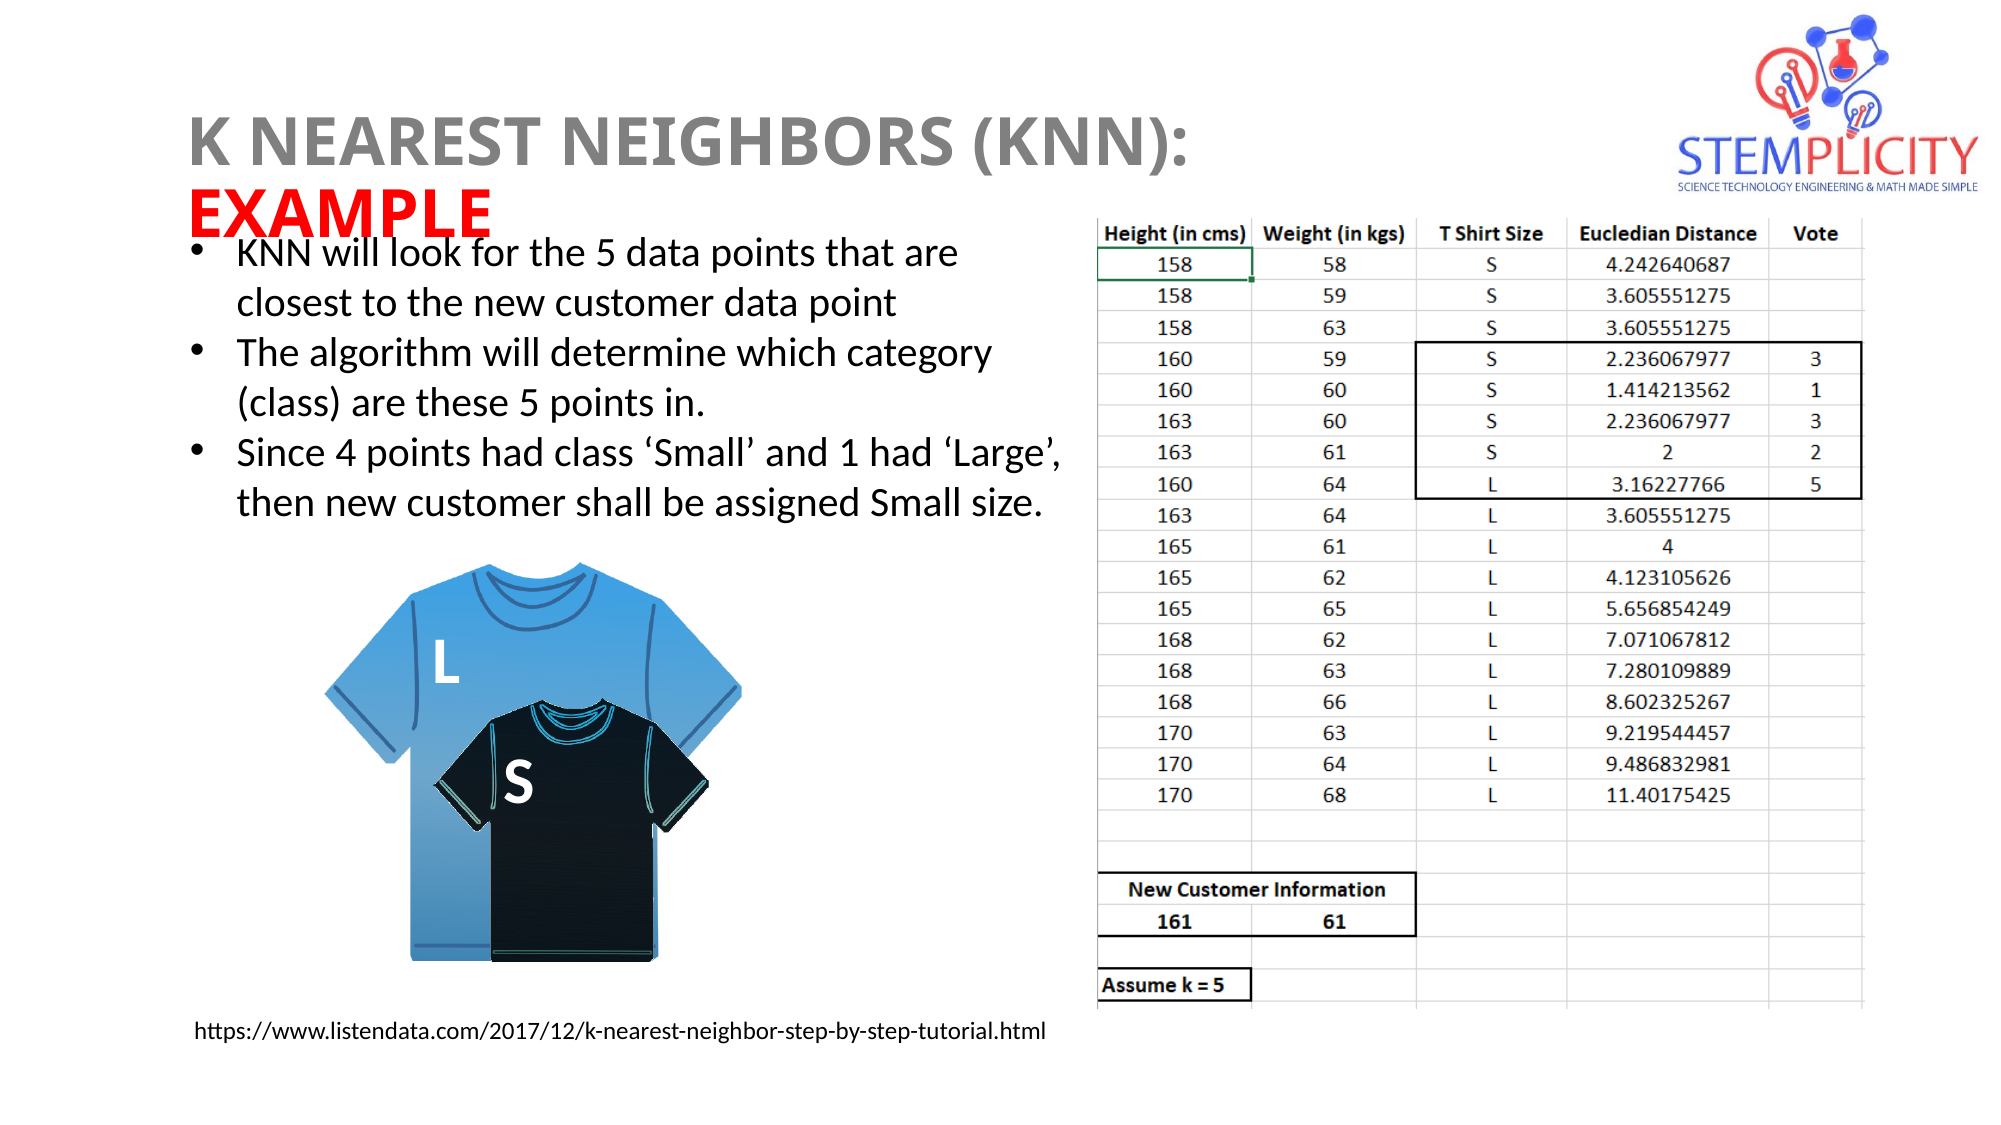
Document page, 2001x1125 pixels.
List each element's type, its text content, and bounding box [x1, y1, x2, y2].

picture [324, 562, 743, 963]
picture [1097, 218, 1865, 1009]
text_box KNN will look for the 5 data points that are closest to the new customer data point The algorithm will determine which category (class) are these 5 points in. Since 4 points had class ‘Small’ and 1 had ‘Large’, then new customer shall be assigned Small size. [174, 216, 1087, 532]
text_box https://www.listendata.com/2017/12/k-nearest-neighbor-step-by-step-tutorial.html [179, 1006, 1069, 1052]
text_box K NEAREST NEIGHBORS (KNN): EXAMPLE [174, 98, 1426, 262]
picture [1670, 7, 1986, 201]
